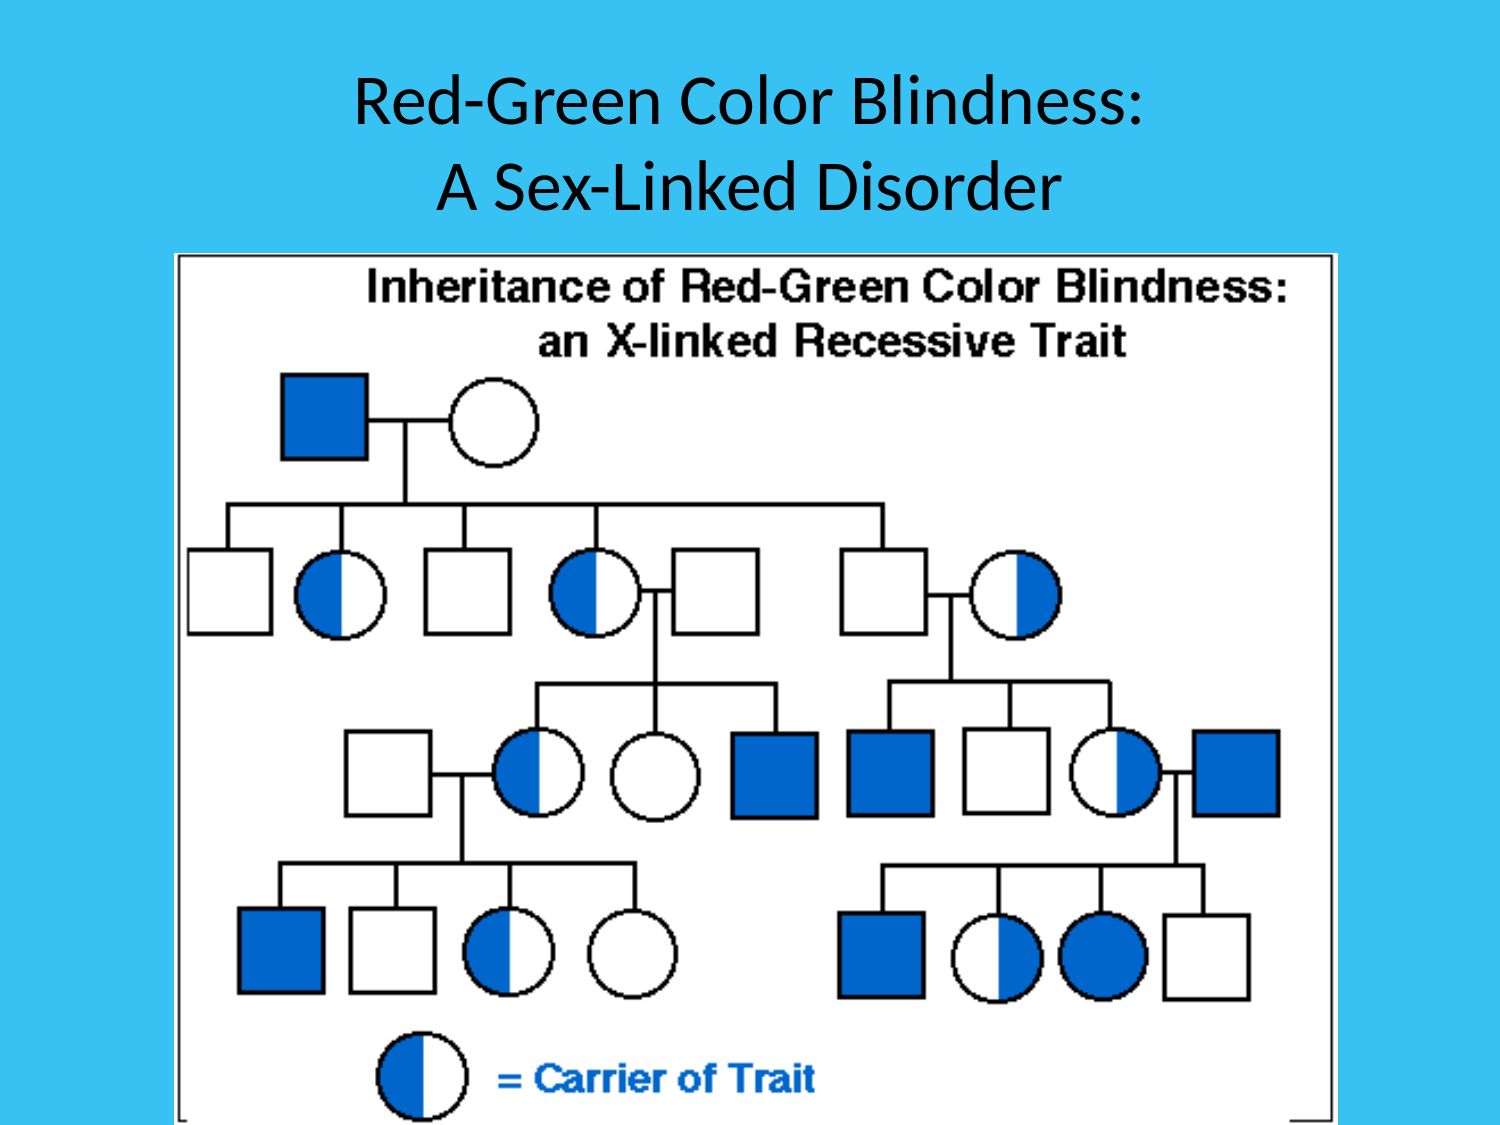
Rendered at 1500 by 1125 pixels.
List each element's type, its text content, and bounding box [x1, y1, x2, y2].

title Red-Green Color Blindness: A Sex-Linked Disorder [75, 45, 1425, 233]
picture [174, 252, 1338, 1125]
